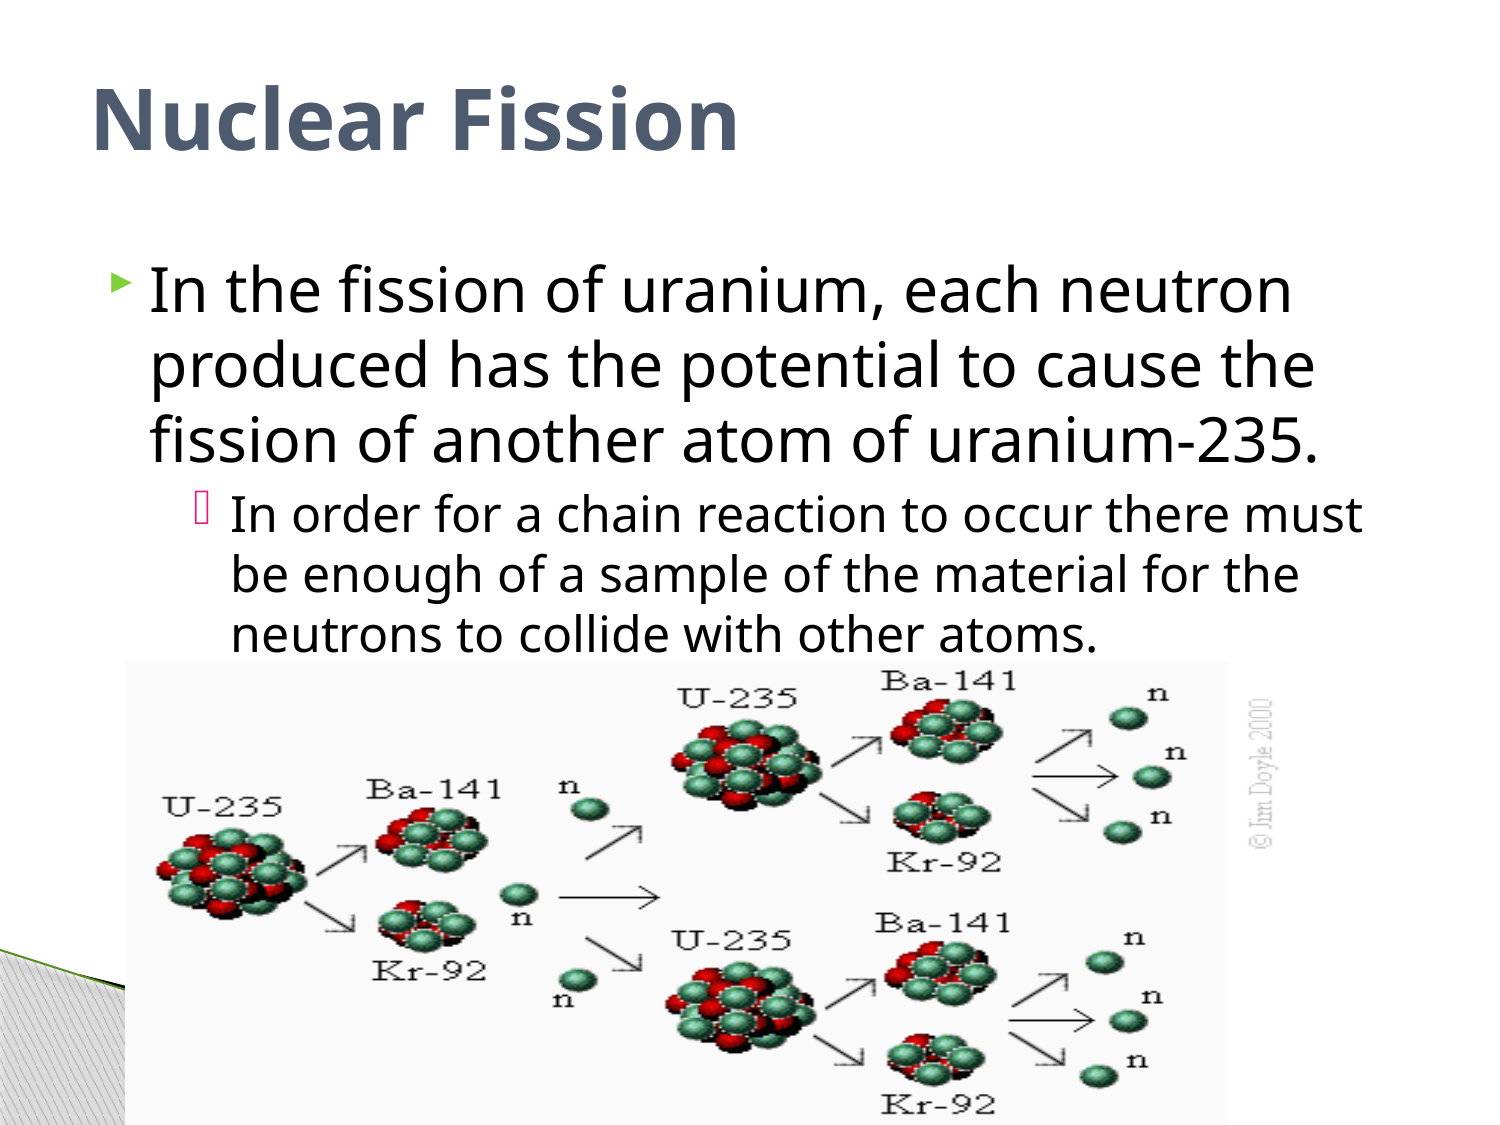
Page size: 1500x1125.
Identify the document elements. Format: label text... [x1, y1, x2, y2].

picture [124, 662, 1288, 1125]
list In the fission of uranium, each neutron produced has the potential to cause the fission of another atom of uranium-235. In order for a chain reaction to occur there must be enough of a sample of the material for the neutrons to collide with other atoms. [75, 243, 1425, 1063]
title Nuclear Fission [75, 45, 1425, 188]
